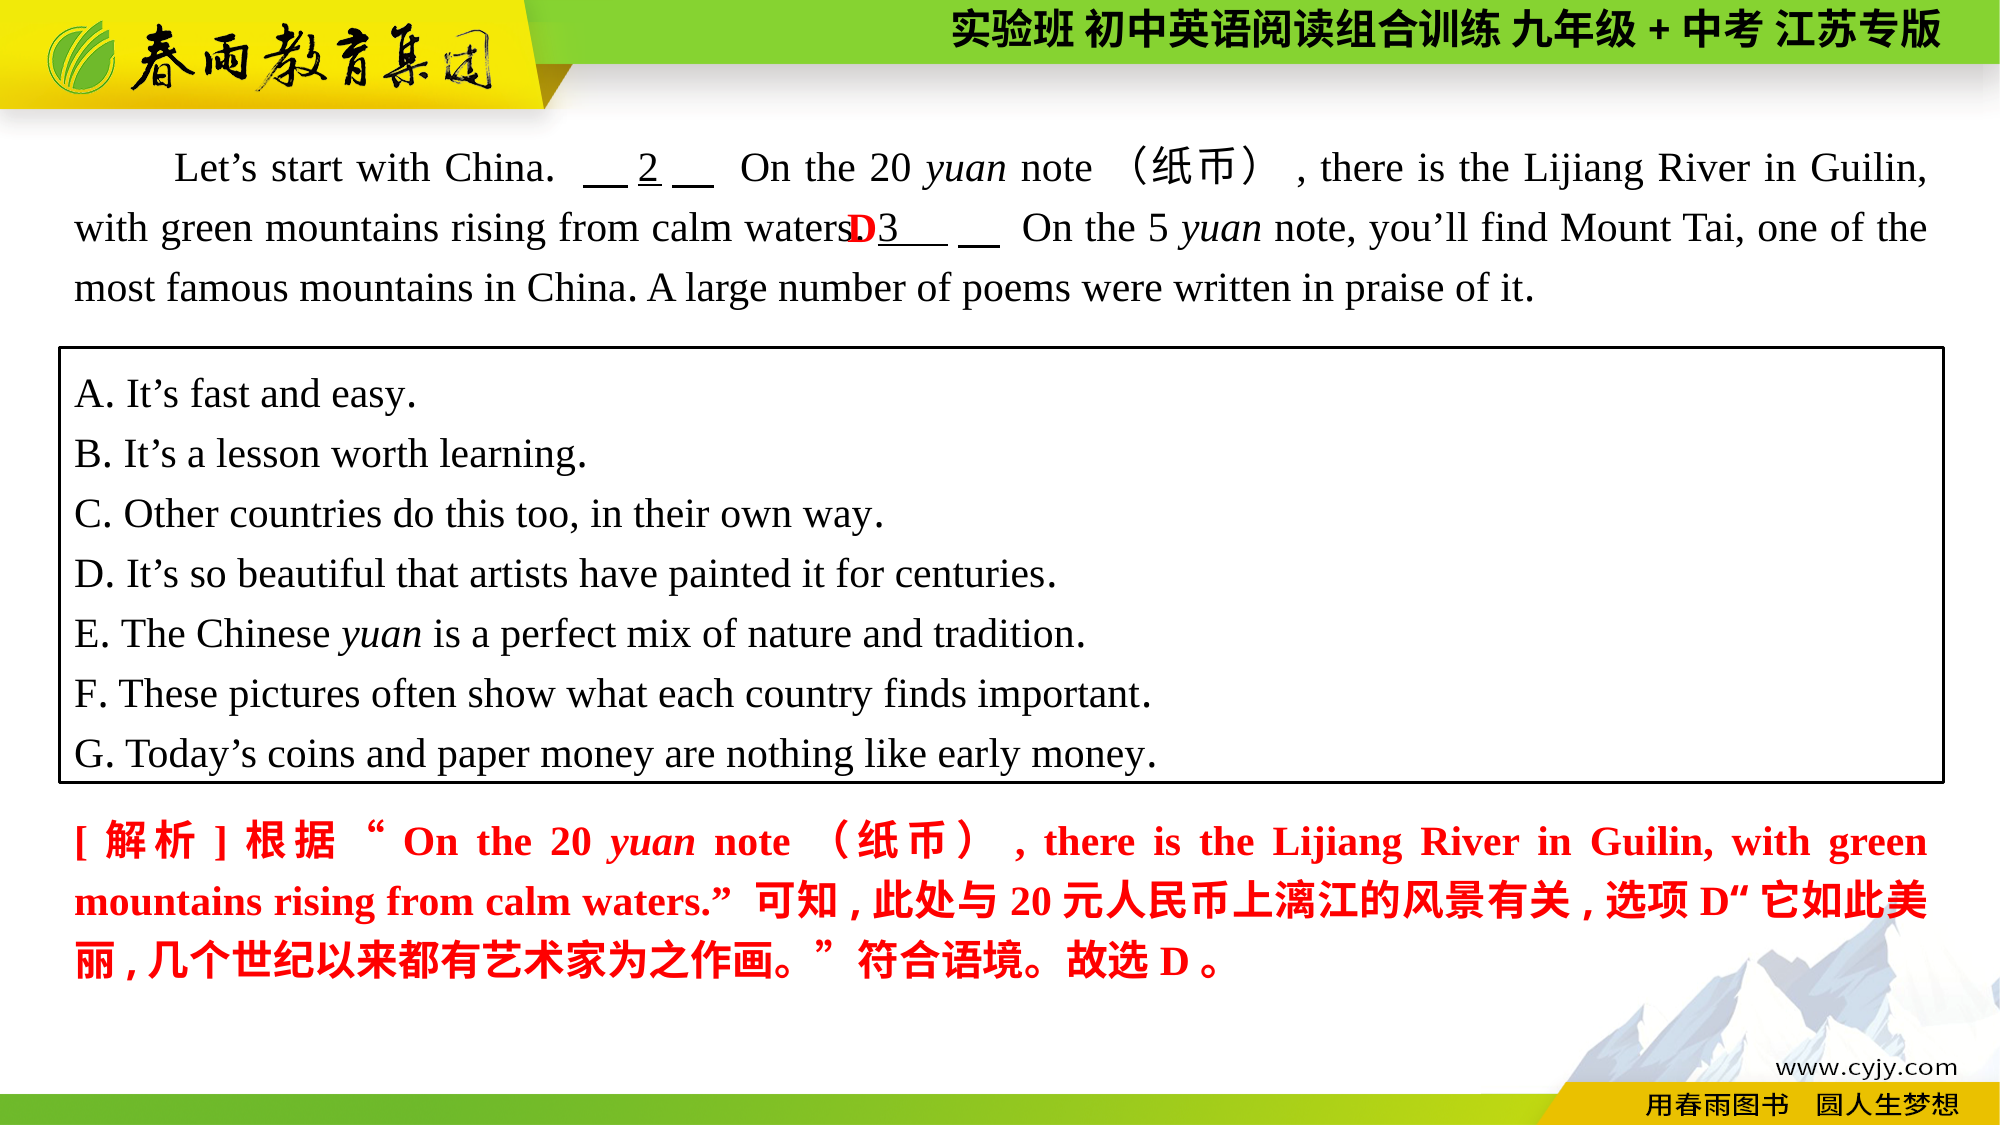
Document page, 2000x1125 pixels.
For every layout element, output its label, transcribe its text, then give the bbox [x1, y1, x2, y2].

picture [0, 0, 2000, 1125]
list Let’s start with China. 2 On the 20 yuan note（纸币）, there is the Lijiang River in Guilin, with green mountains rising from calm waters. 3 On the 5 yuan note, you’ll find Mount Tai, one of the most famous mountains in China. A large number of poems were written in praise of it. [59, 122, 1944, 314]
text_box D [832, 183, 893, 258]
text_box A. It’s fast and easy. B. It’s a lesson worth learning. C. Other countries do this too, in their own way. D. It’s so beautiful that artists have painted it for centuries. E. The Chinese yuan is a perfect mix of nature and tradition. F. These pictures often show what each country finds important. G. Today’s coins and paper money are nothing like early money. [59, 347, 1944, 783]
text_box [解析]根据“On the 20 yuan note（纸币）, there is the Lijiang River in Guilin, with green mountains rising from calm waters.” 可知,此处与20元人民币上漓江的风景有关,选项D“它如此美丽,几个世纪以来都有艺术家为之作画。”符合语境。故选D。 [59, 796, 1944, 992]
